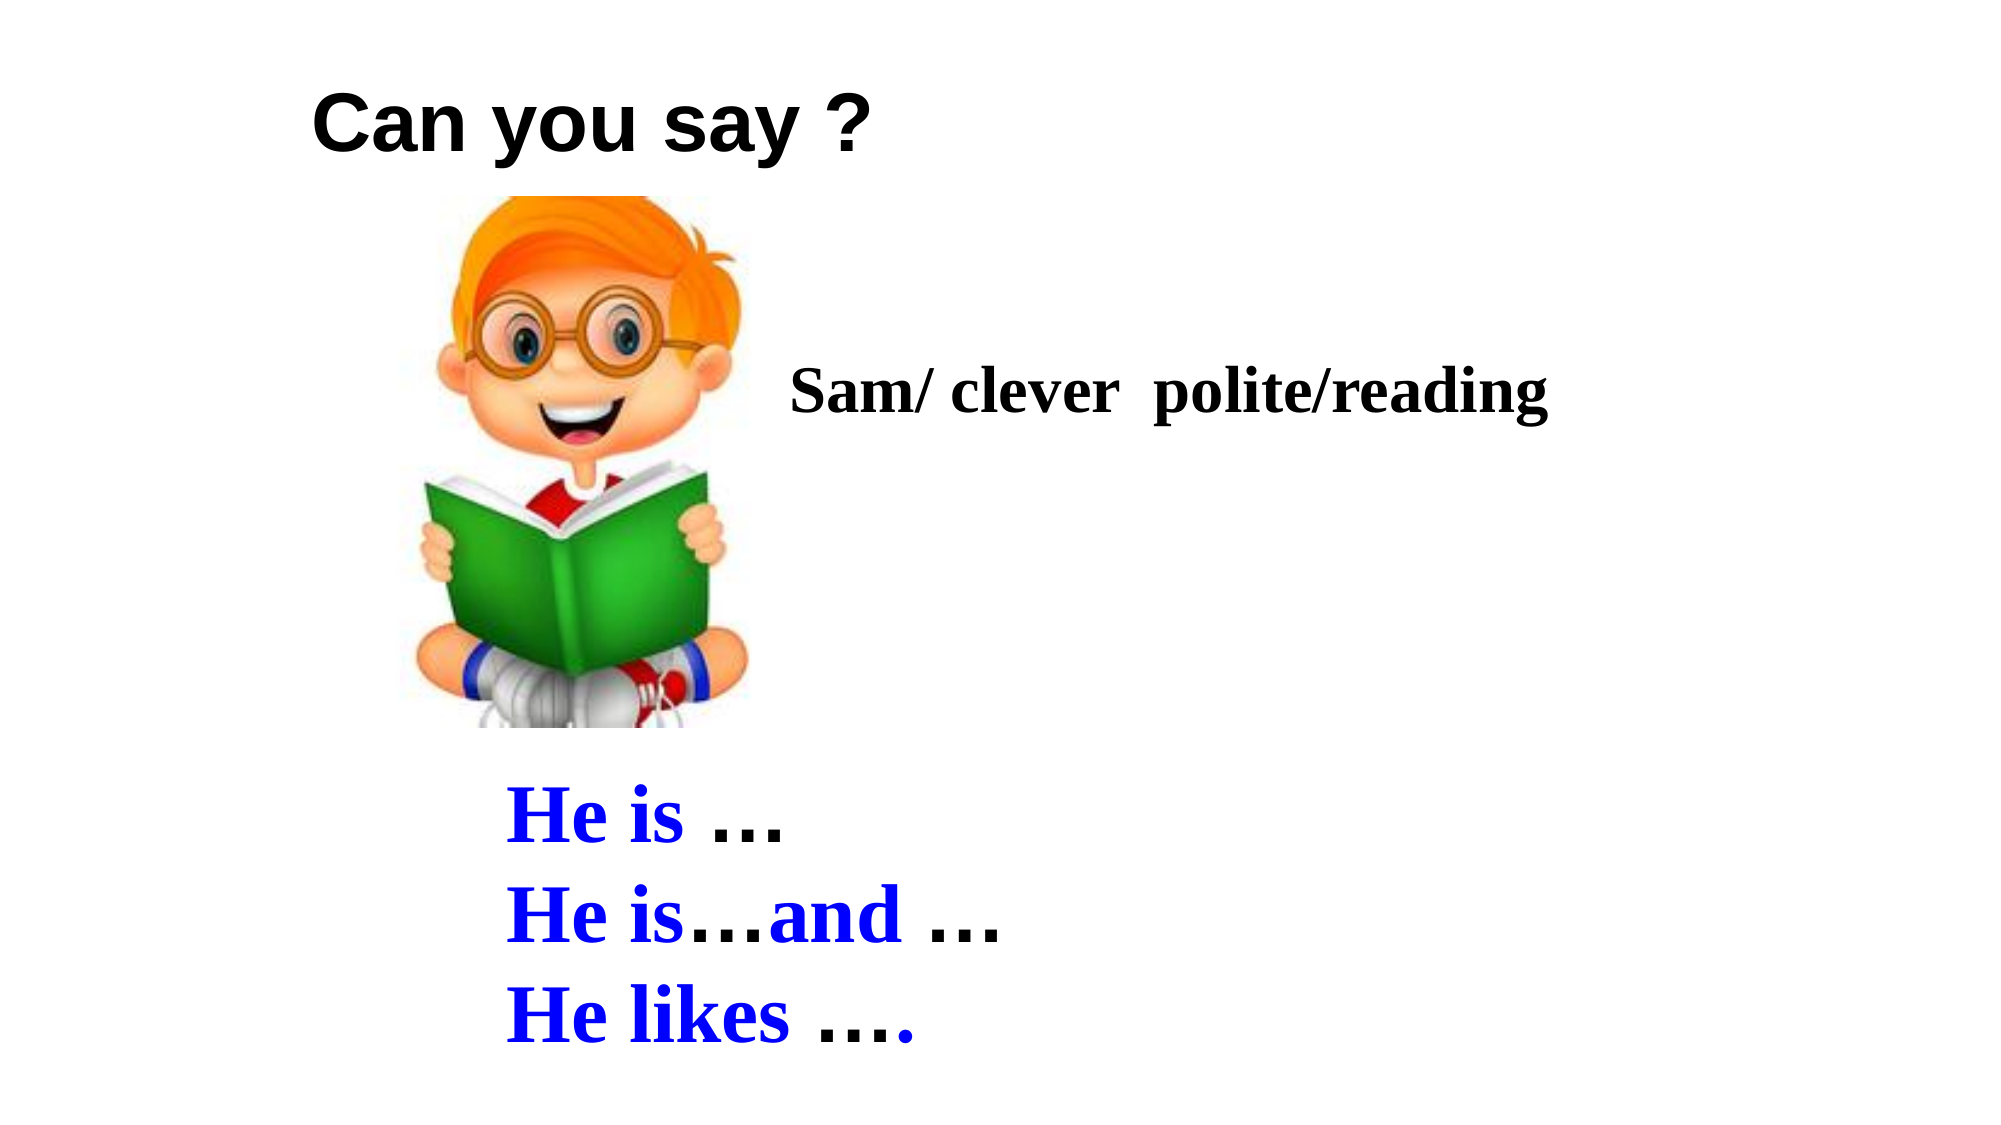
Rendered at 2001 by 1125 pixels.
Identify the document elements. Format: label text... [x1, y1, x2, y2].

text_box He is … He is…and … He likes …. [492, 751, 1615, 1067]
text_box Sam/ clever polite/reading [788, 337, 1565, 433]
text_box Can you say ? [296, 60, 1048, 176]
picture [362, 196, 788, 728]
